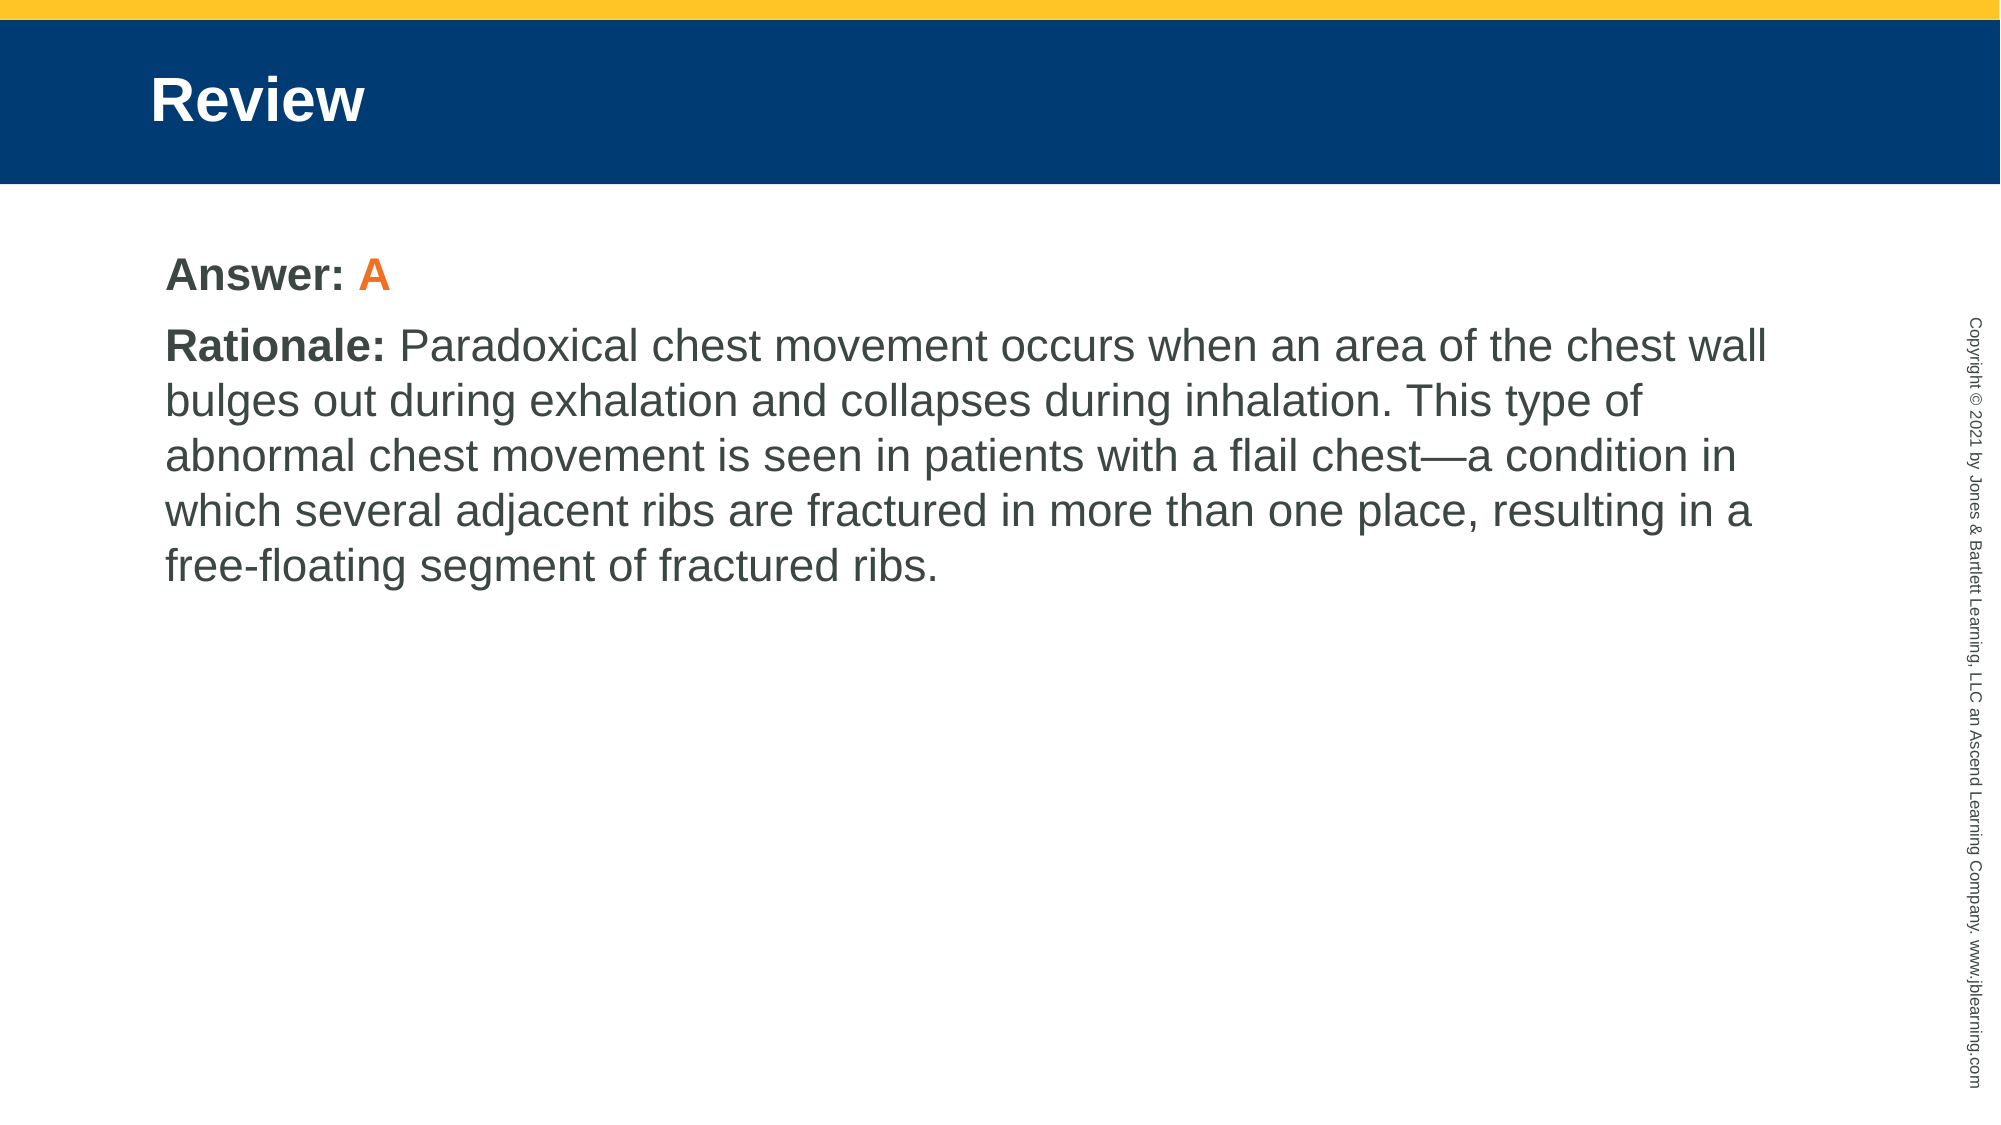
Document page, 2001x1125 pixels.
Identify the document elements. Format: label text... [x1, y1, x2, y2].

list Answer: A Rationale: Paradoxical chest movement occurs when an area of the chest wall bulges out during exhalation and collapses during inhalation. This type of abnormal chest movement is seen in patients with a flail chest—a condition in which several adjacent ribs are fractured in more than one place, resulting in a free-floating segment of fractured ribs. [150, 237, 1850, 1025]
title Review [0, 19, 2000, 185]
